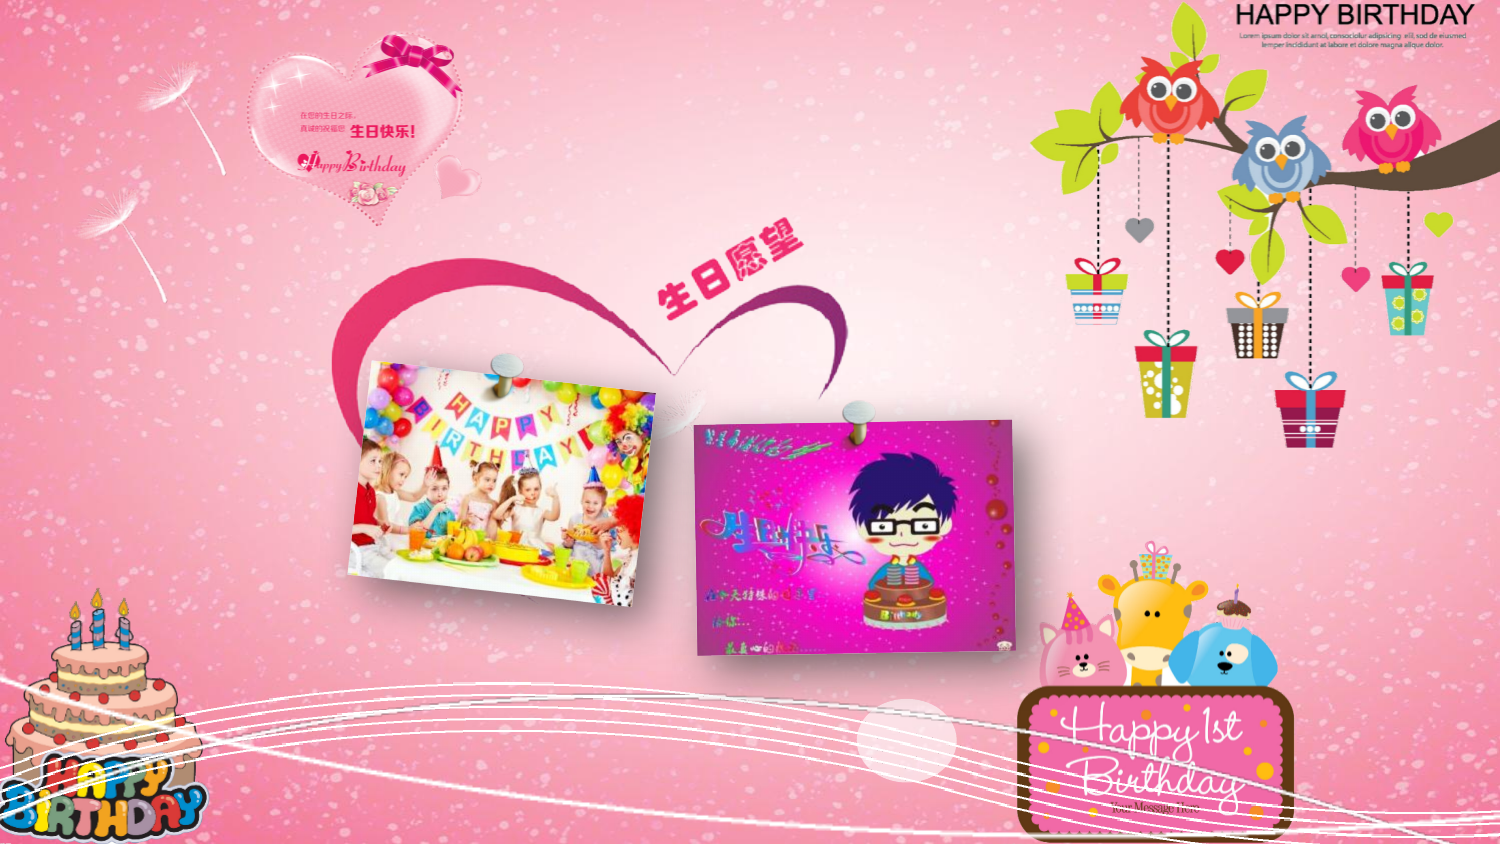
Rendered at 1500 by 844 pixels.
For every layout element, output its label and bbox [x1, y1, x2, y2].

picture [0, 0, 1500, 844]
text_box [695, 384, 1014, 653]
text_box [358, 336, 645, 591]
